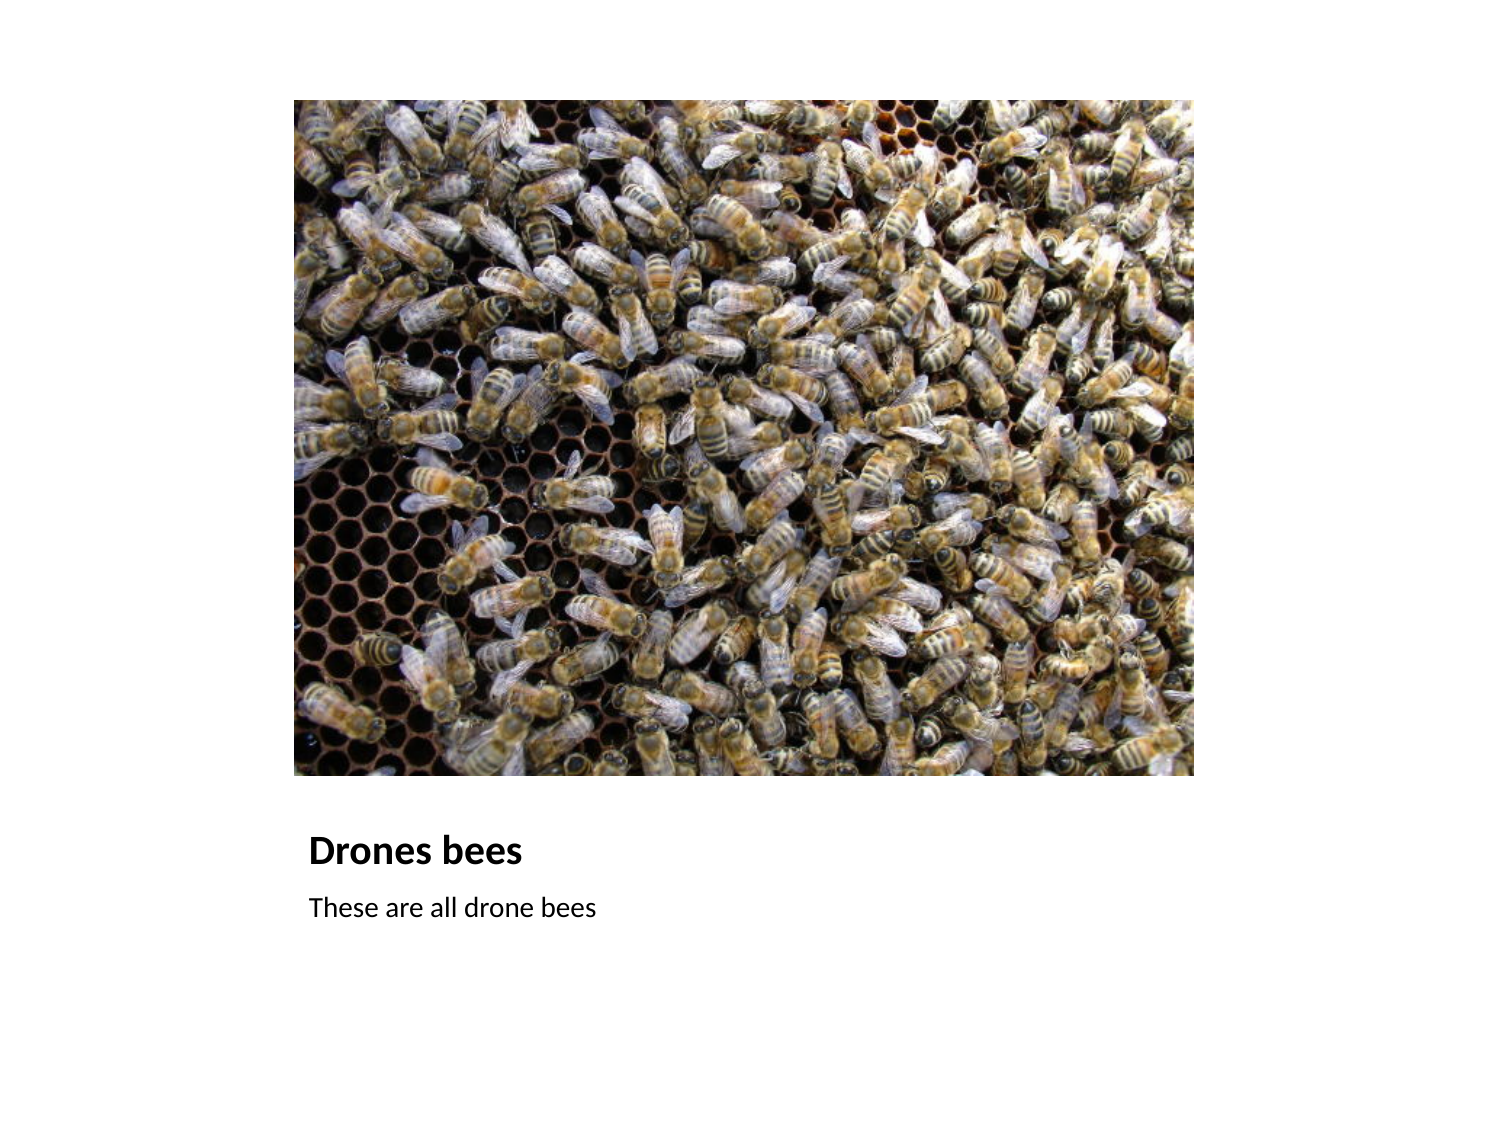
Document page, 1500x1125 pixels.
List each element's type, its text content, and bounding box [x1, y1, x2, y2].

title Drones bees [294, 787, 1194, 880]
picture [293, 100, 1195, 776]
list These are all drone bees [294, 880, 1194, 1013]
